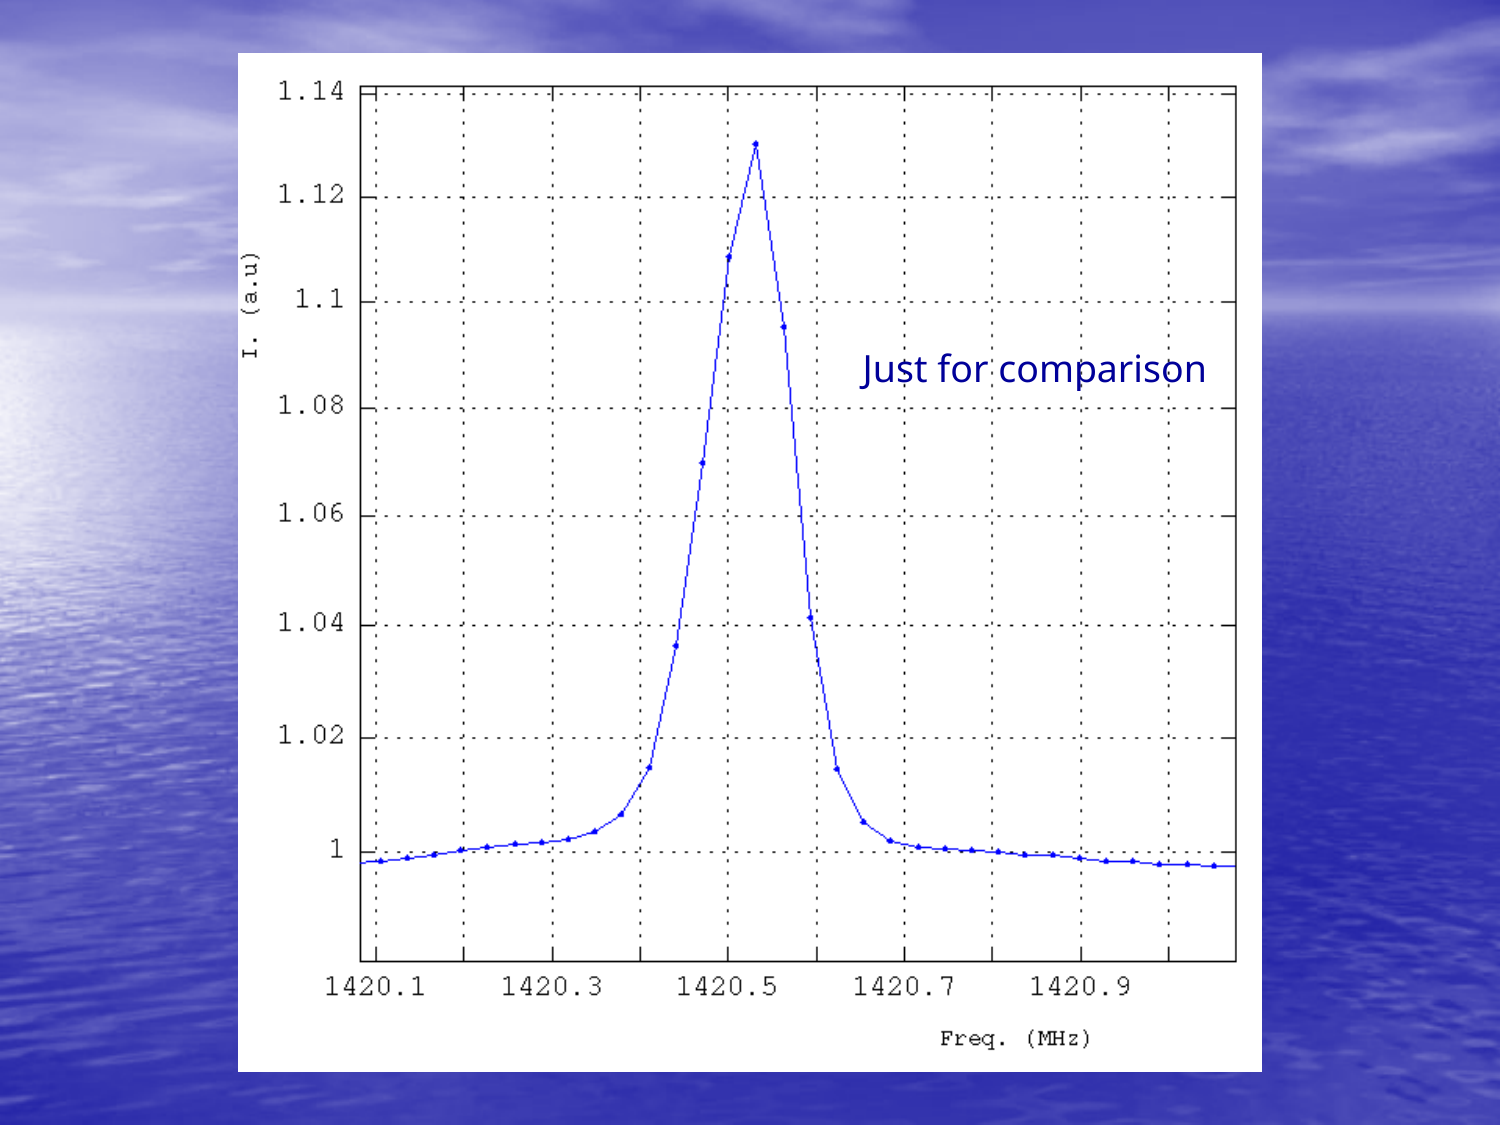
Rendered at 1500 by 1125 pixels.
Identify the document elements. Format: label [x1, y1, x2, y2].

picture [237, 52, 1262, 1073]
